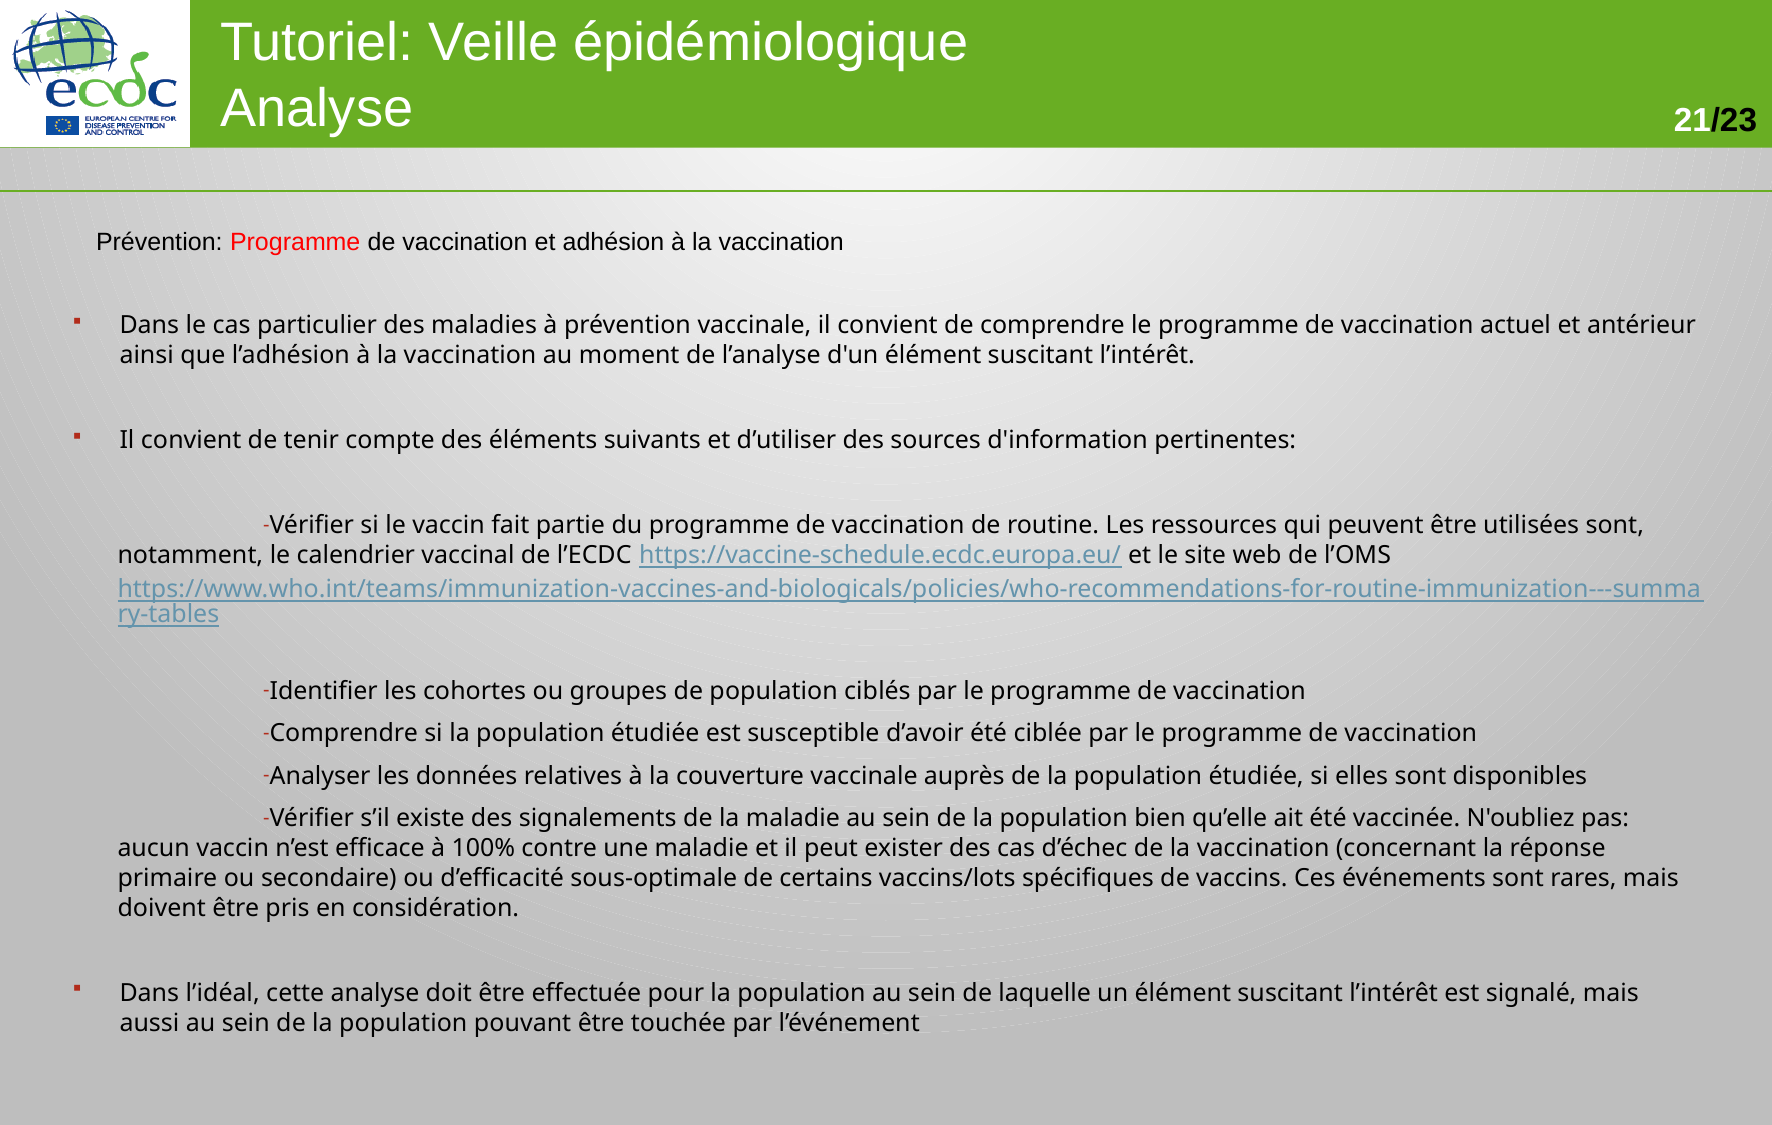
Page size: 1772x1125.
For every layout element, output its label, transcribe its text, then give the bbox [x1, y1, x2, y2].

picture [0, 0, 190, 147]
list Dans le cas particulier des maladies à prévention vaccinale, il convient de comprendre le programme de vaccination actuel et antérieur ainsi que l’adhésion à la vaccination au moment de l’analyse d'un élément suscitant l’intérêt. Il convient de tenir compte des éléments suivants et d’utiliser des sources d'information pertinentes: Vérifier si le vaccin fait partie du programme de vaccination de routine. Les ressources qui peuvent être utilisées sont, notamment, le calendrier vaccinal de l’ECDC https://vaccine-schedule.ecdc.europa.eu/ et le site web de l’OMS https://www.who.int/teams/immunization-vaccines-and-biologicals/policies/who-recommendations-for-routine-immunization---summary-tables Identifier les cohortes ou groupes de population ciblés par le programme de vaccination Comprendre si la population étudiée est susceptible d’avoir été ciblée par le programme de vaccination Analyser les données relatives à la couverture vaccinale auprès de la population étudiée, si elles sont disponibles Vérifier s’il existe des signalements de la maladie au sein de la population bien qu’elle ait été vaccinée. N'oubliez pas: aucun vaccin n’est efficace à 100% contre une maladie et il peut exister des cas d’échec de la vaccination (concernant la réponse primaire ou secondaire) ou d’efficacité sous-optimale de certains vaccins/lots spécifiques de vaccins. Ces événements sont rares, mais doivent être pris en considération. Dans l’idéal, cette analyse doit être effectuée pour la population au sein de laquelle un élément suscitant l’intérêt est signalé, mais aussi au sein de la population pouvant être touchée par l’événement [58, 259, 1719, 1080]
text_box Prévention: Programme de vaccination et adhésion à la vaccination [81, 221, 1691, 264]
